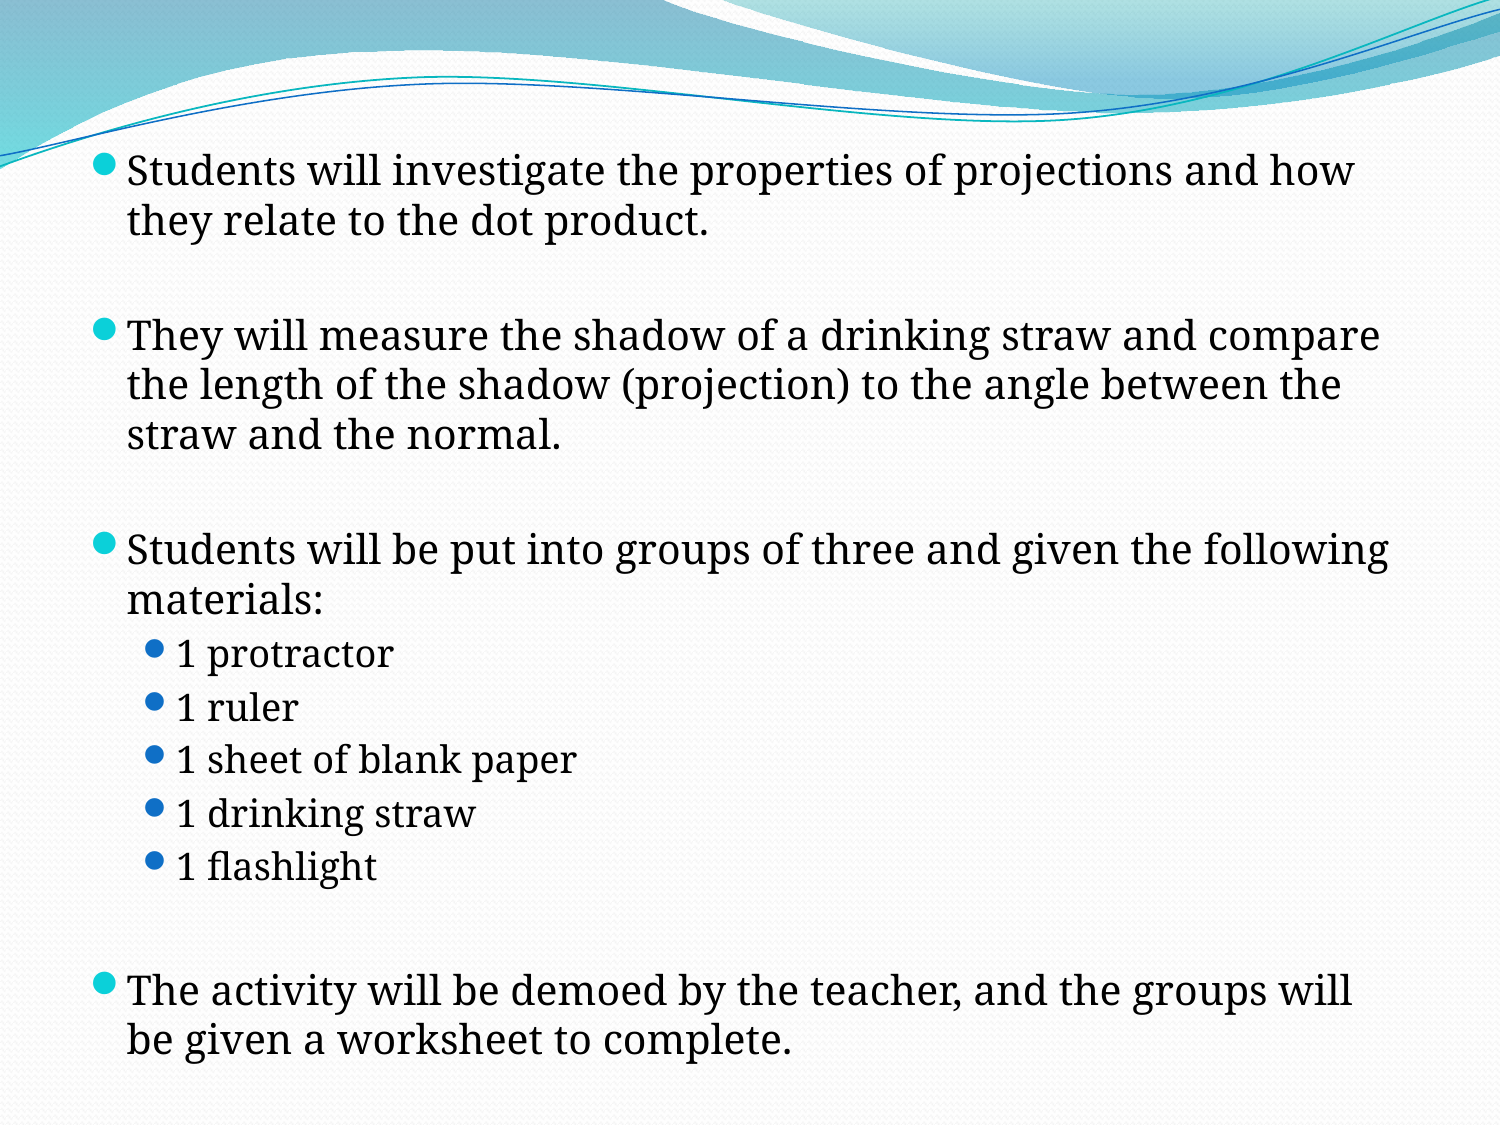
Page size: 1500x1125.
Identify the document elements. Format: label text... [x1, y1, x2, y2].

list Students will investigate the properties of projections and how they relate to the dot product. They will measure the shadow of a drinking straw and compare the length of the shadow (projection) to the angle between the straw and the normal. Students will be put into groups of three and given the following materials: 1 protractor 1 ruler 1 sheet of blank paper 1 drinking straw 1 flashlight The activity will be demoed by the teacher, and the groups will be given a worksheet to complete. [75, 137, 1425, 1083]
